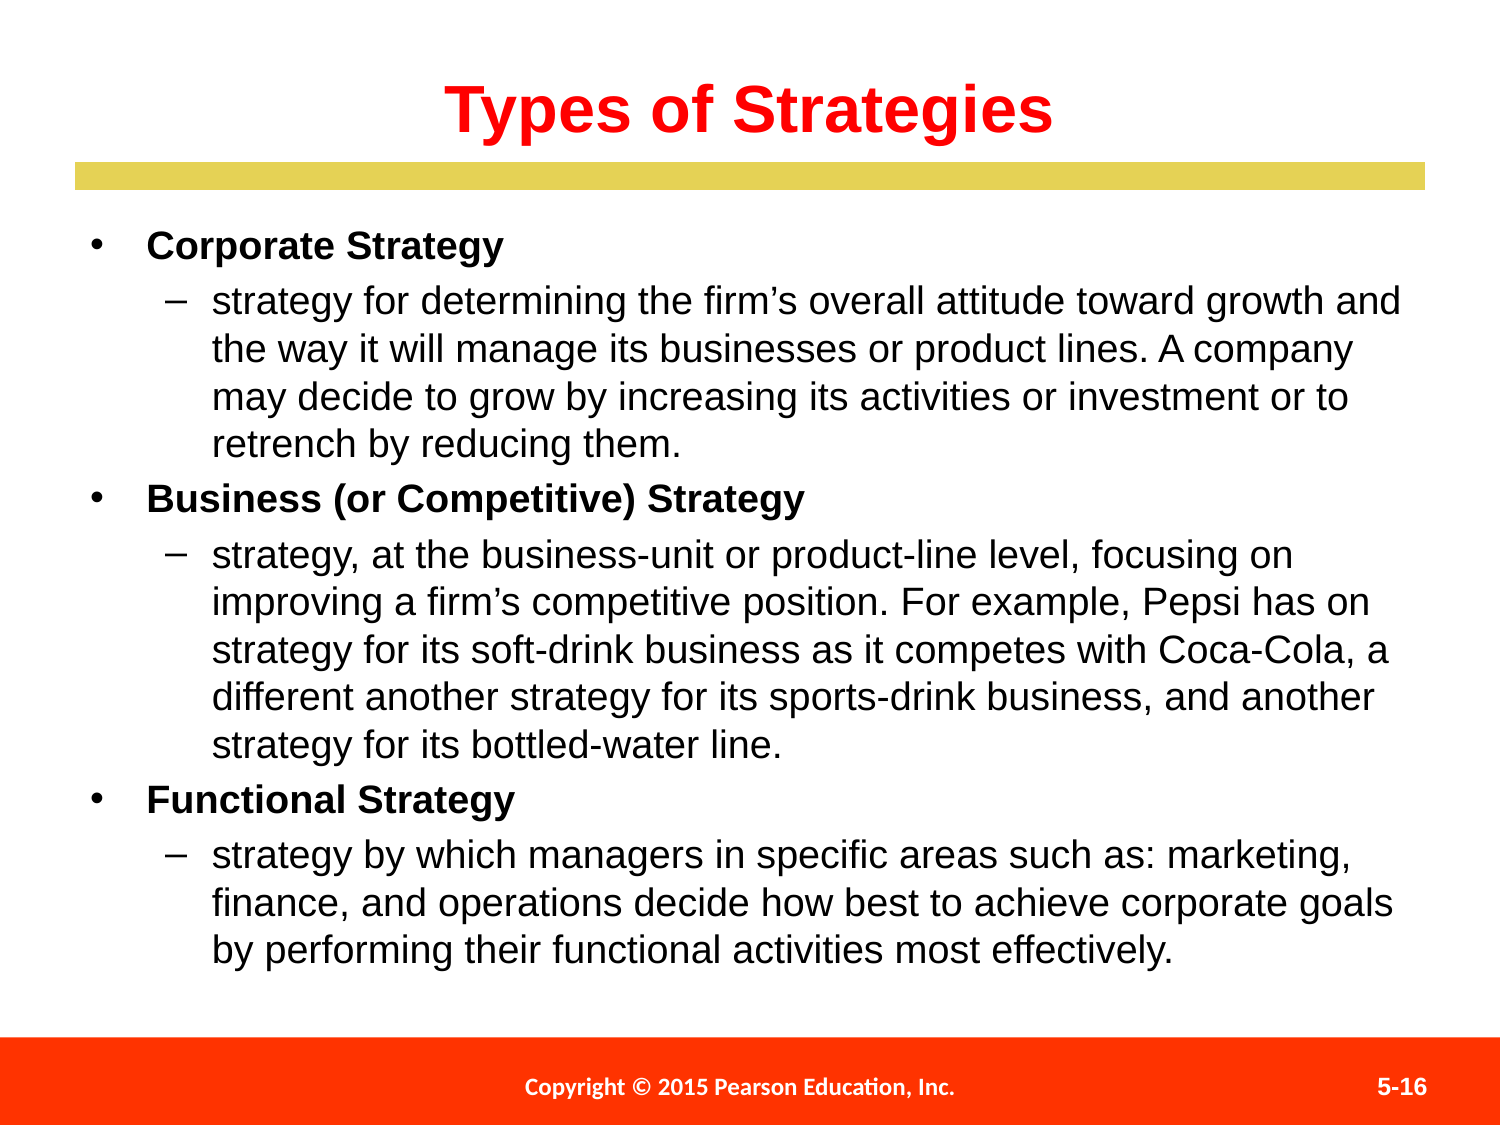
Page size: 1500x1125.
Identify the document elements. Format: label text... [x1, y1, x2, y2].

list Corporate Strategy strategy for determining the firm’s overall attitude toward growth and the way it will manage its businesses or product lines. A company may decide to grow by increasing its activities or investment or to retrench by reducing them. Business (or Competitive) Strategy strategy, at the business-unit or product-line level, focusing on improving a firm’s competitive position. For example, Pepsi has on strategy for its soft-drink business as it competes with Coca-Cola, a different another strategy for its sports-drink business, and another strategy for its bottled-water line. Functional Strategy strategy by which managers in specific areas such as: marketing, finance, and operations decide how best to achieve corporate goals by performing their functional activities most effectively. [74, 212, 1426, 1031]
title Types of Strategies [74, 12, 1426, 201]
